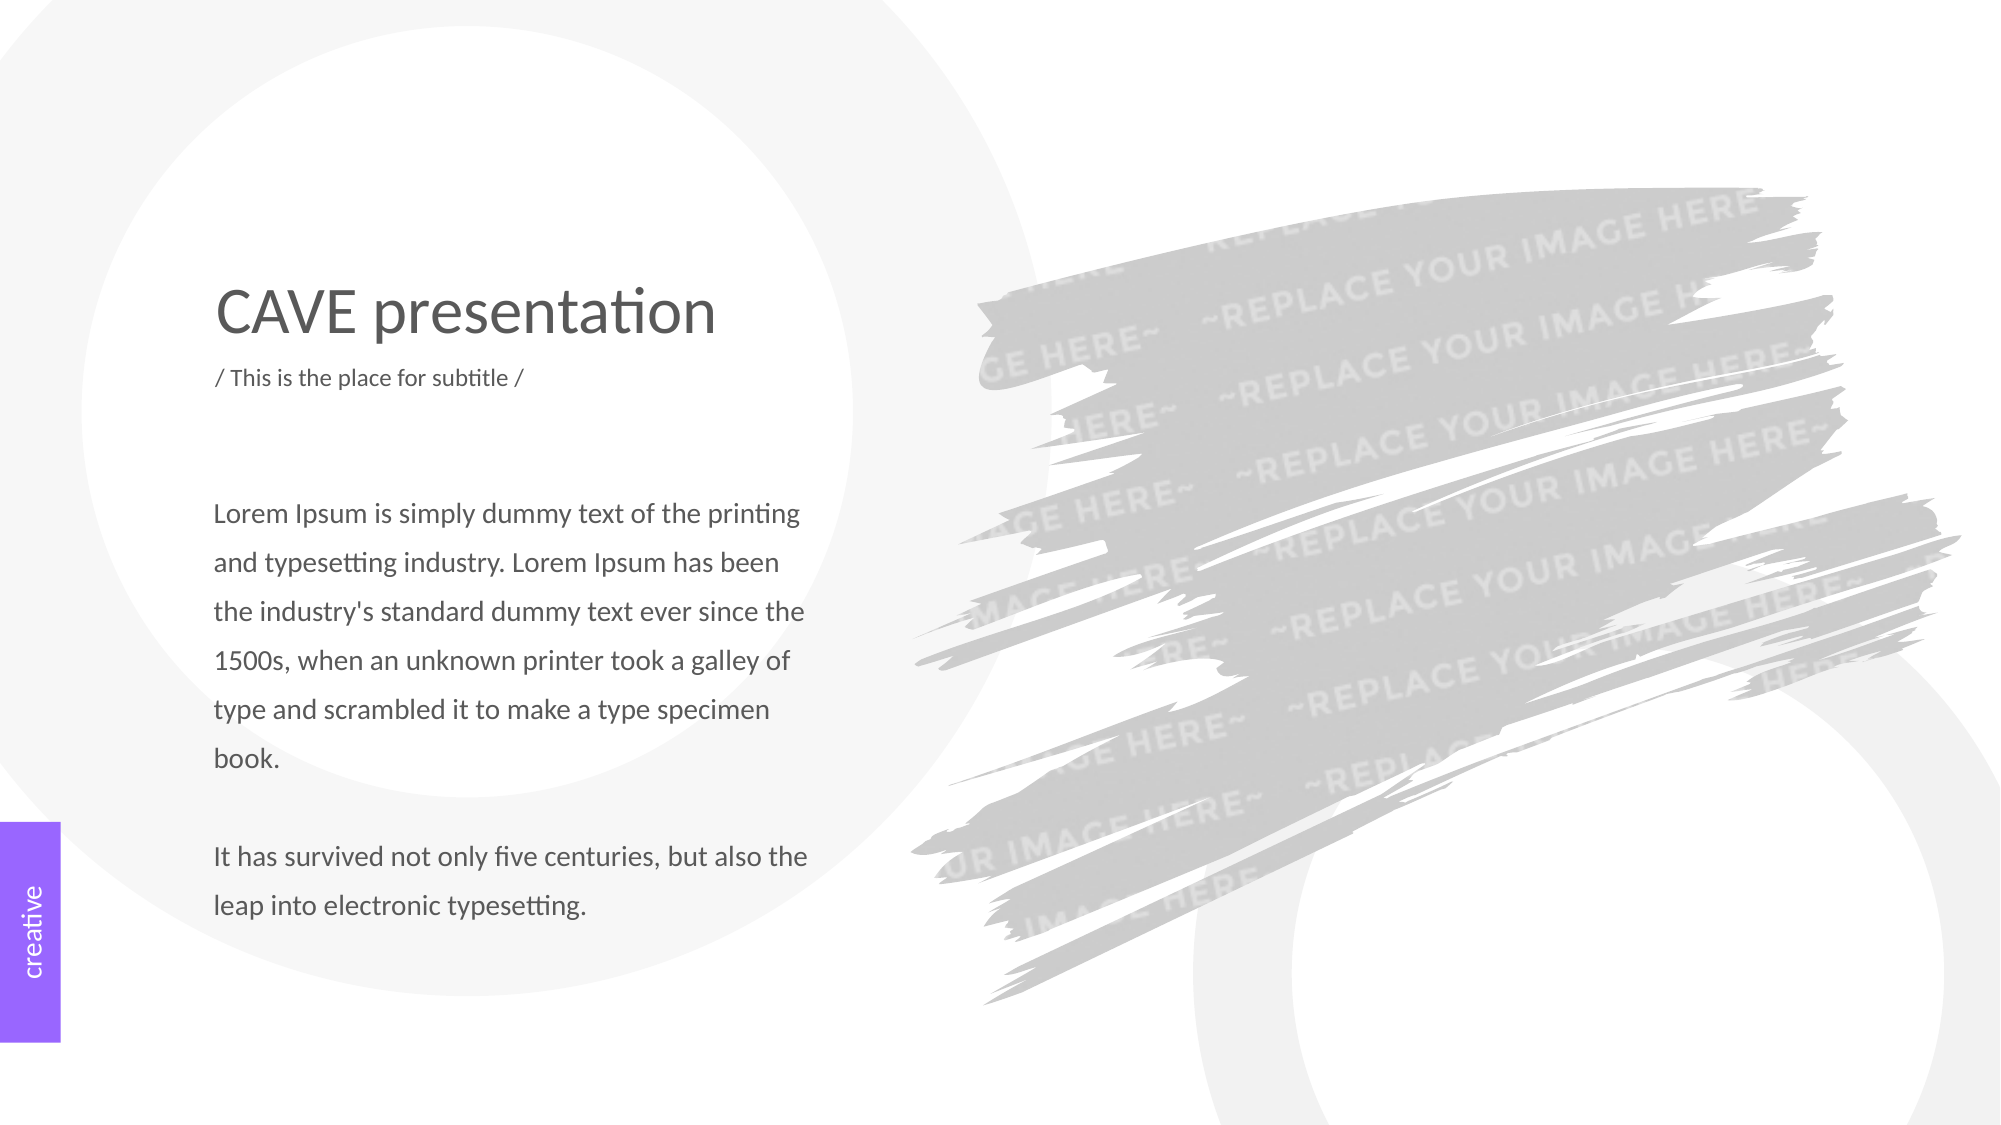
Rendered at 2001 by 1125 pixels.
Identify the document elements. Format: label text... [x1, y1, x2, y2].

text_box CAVE presentation [201, 259, 733, 355]
text_box / This is the place for subtitle / [200, 354, 540, 399]
picture [910, 187, 1962, 1006]
text_box Lorem Ipsum is simply dummy text of the printing and typesetting industry. Lorem Ipsum has been the industry's standard dummy text ever since the 1500s, when an unknown printer took a galley of type and scrambled it to make a type specimen book. It has survived not only five centuries, but also the leap into electronic typesetting. [198, 473, 828, 929]
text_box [0, 821, 61, 1043]
